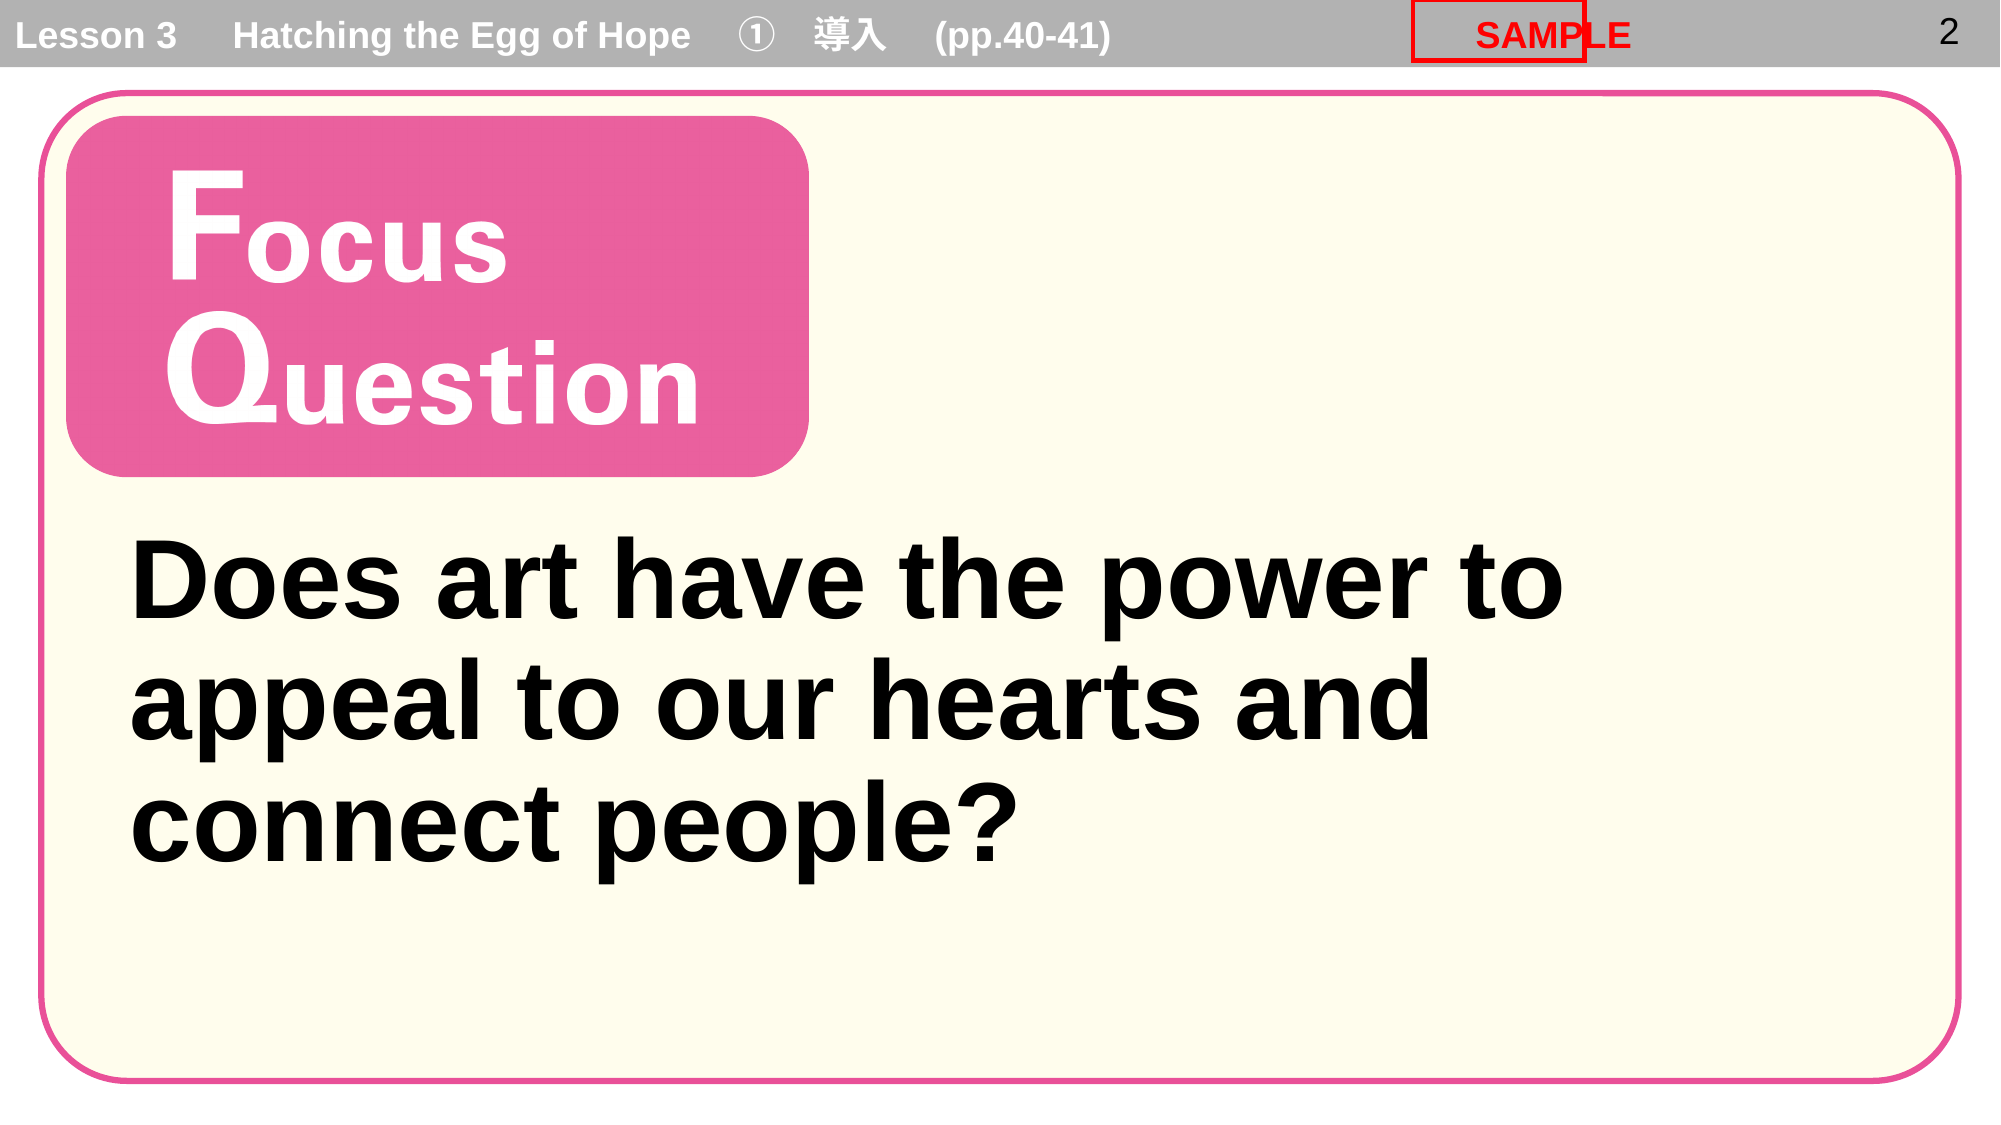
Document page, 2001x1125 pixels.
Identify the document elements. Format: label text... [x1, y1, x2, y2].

picture [66, 115, 809, 478]
list Does art have the power to appeal to our hearts and connect people? [114, 513, 1886, 1032]
